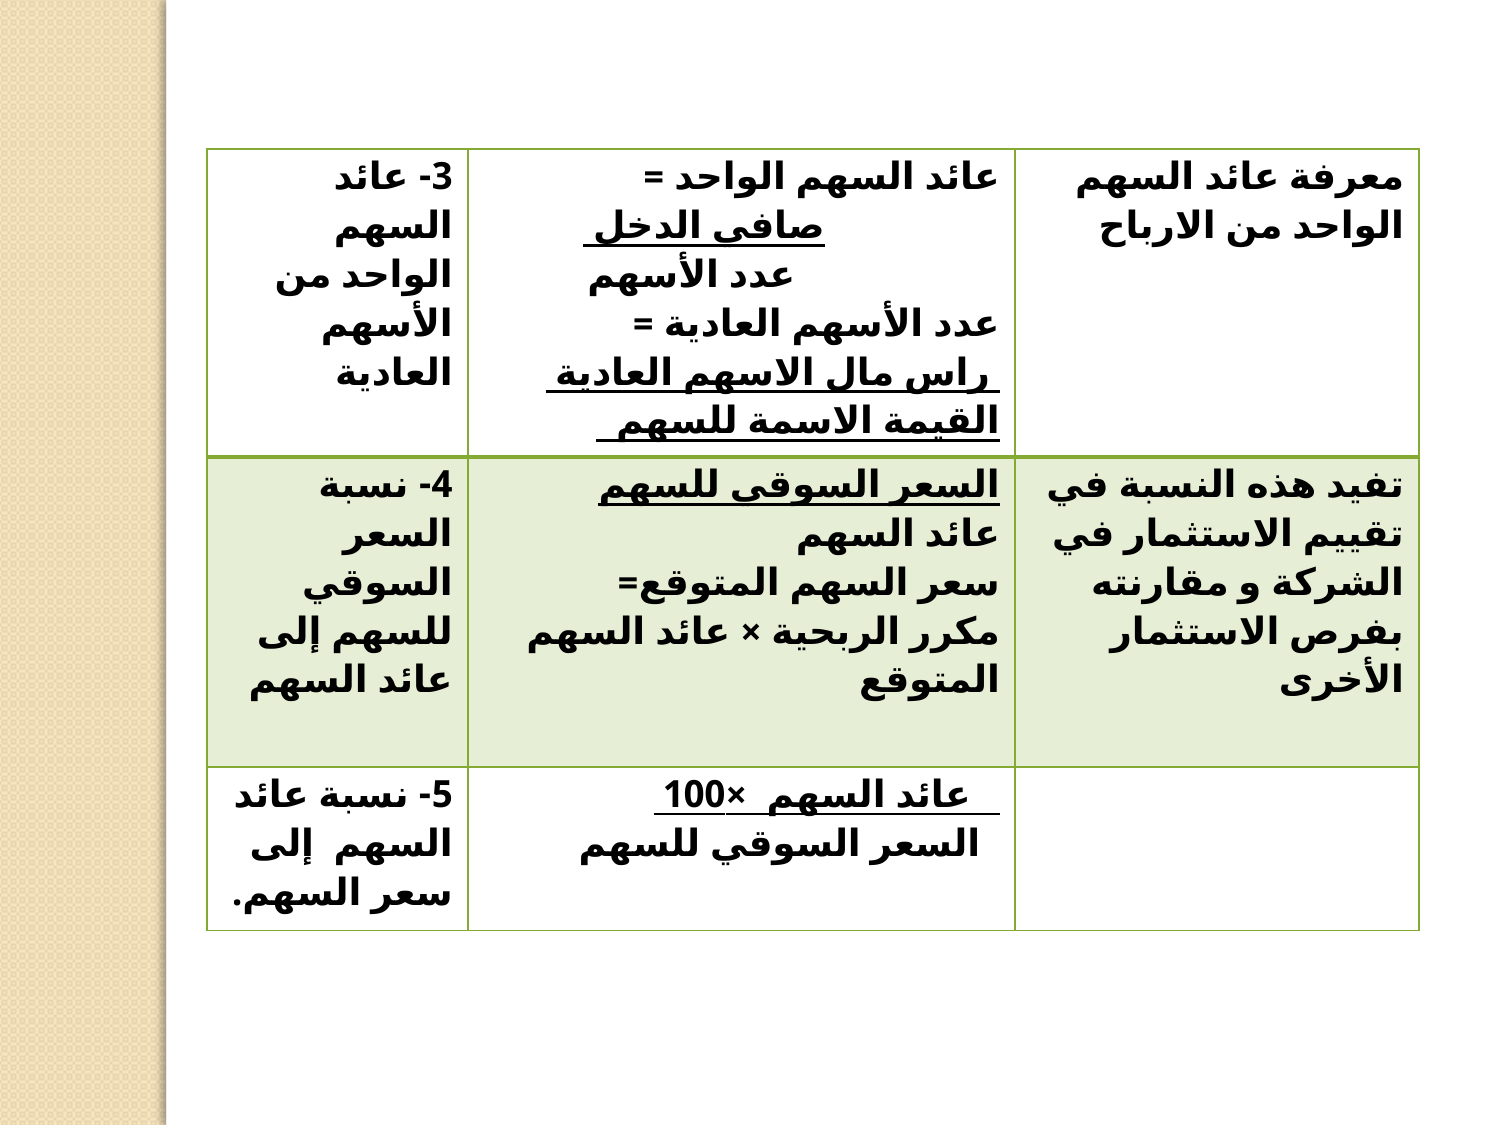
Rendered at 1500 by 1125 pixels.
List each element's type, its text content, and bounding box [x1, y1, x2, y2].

table_cell 4- نسبة السعر السوقي للسهم إلى عائد السهم [208, 459, 467, 766]
table_cell 5- نسبة عائد السهم إلى سعر السهم. [208, 768, 467, 930]
table_cell السعر السوقي للسهم عائد السهم سعر السهم المتوقع= مكرر الربحية × عائد السهم المتوقع [469, 459, 1014, 766]
table_cell تفيد هذه النسبة في تقييم الاستثمار في الشركة و مقارنته بفرص الاستثمار الأخرى [1016, 459, 1418, 766]
table_cell عائد السهم ×100 السعر السوقي للسهم [469, 768, 1014, 930]
table_header عائد السهم الواحد = صافي الدخل عدد الأسهم عدد الأسهم العادية = راس مال الاسهم العادية القيمة الاسمة للسهم [469, 150, 1014, 455]
table_cell [1016, 768, 1418, 930]
table_header 3- عائد السهم الواحد من الأسهم العادية [208, 150, 467, 455]
table_header معرفة عائد السهم الواحد من الارباح [1016, 150, 1418, 455]
